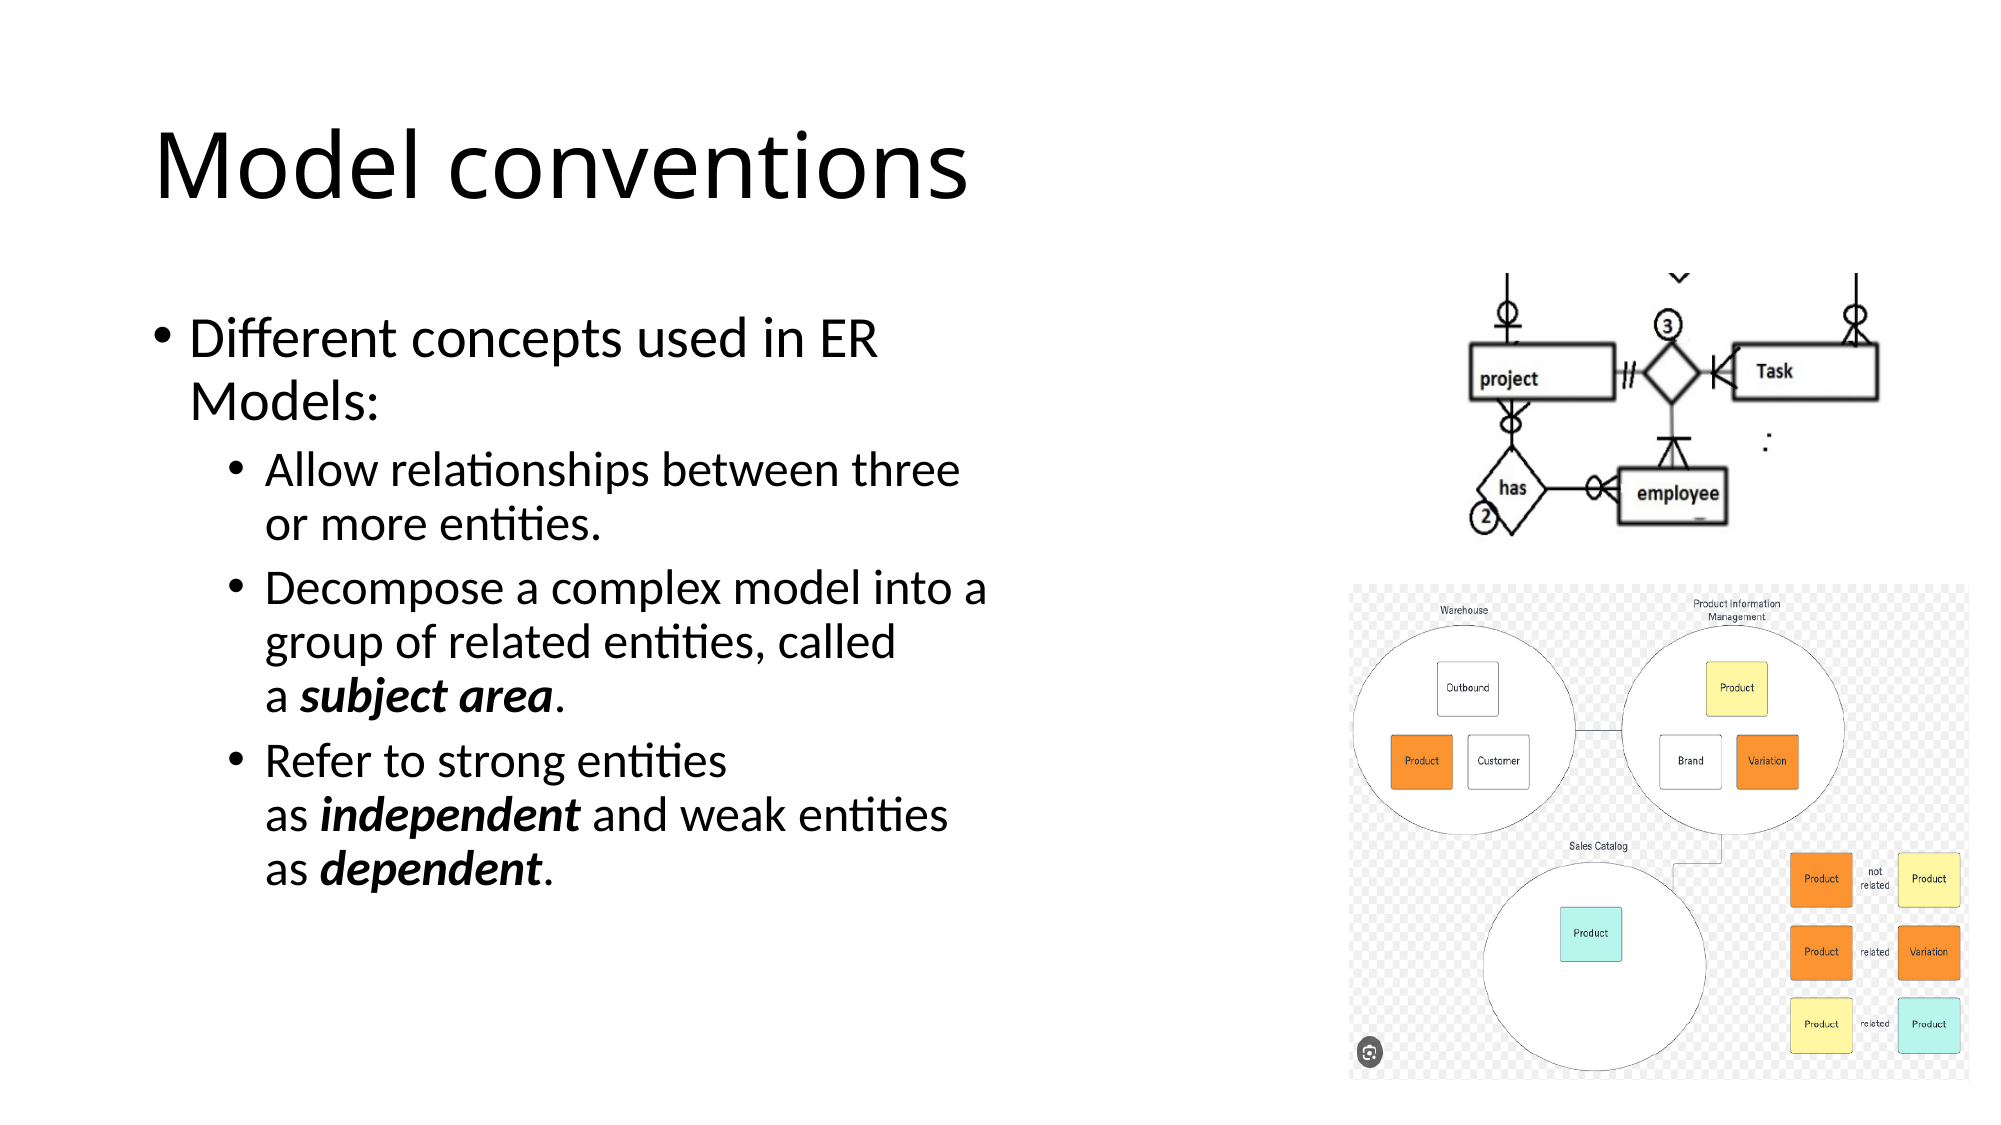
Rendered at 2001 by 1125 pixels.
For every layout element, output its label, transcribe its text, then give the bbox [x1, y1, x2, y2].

title Model conventions [137, 59, 1863, 278]
picture [1416, 273, 1969, 563]
picture [1349, 584, 1969, 1086]
list Different concepts used in ER Models: Allow relationships between three or more entities. Decompose a complex model into a group of related entities, called a subject area. Refer to strong entities as independent and weak entities as dependent. [137, 299, 1027, 1014]
